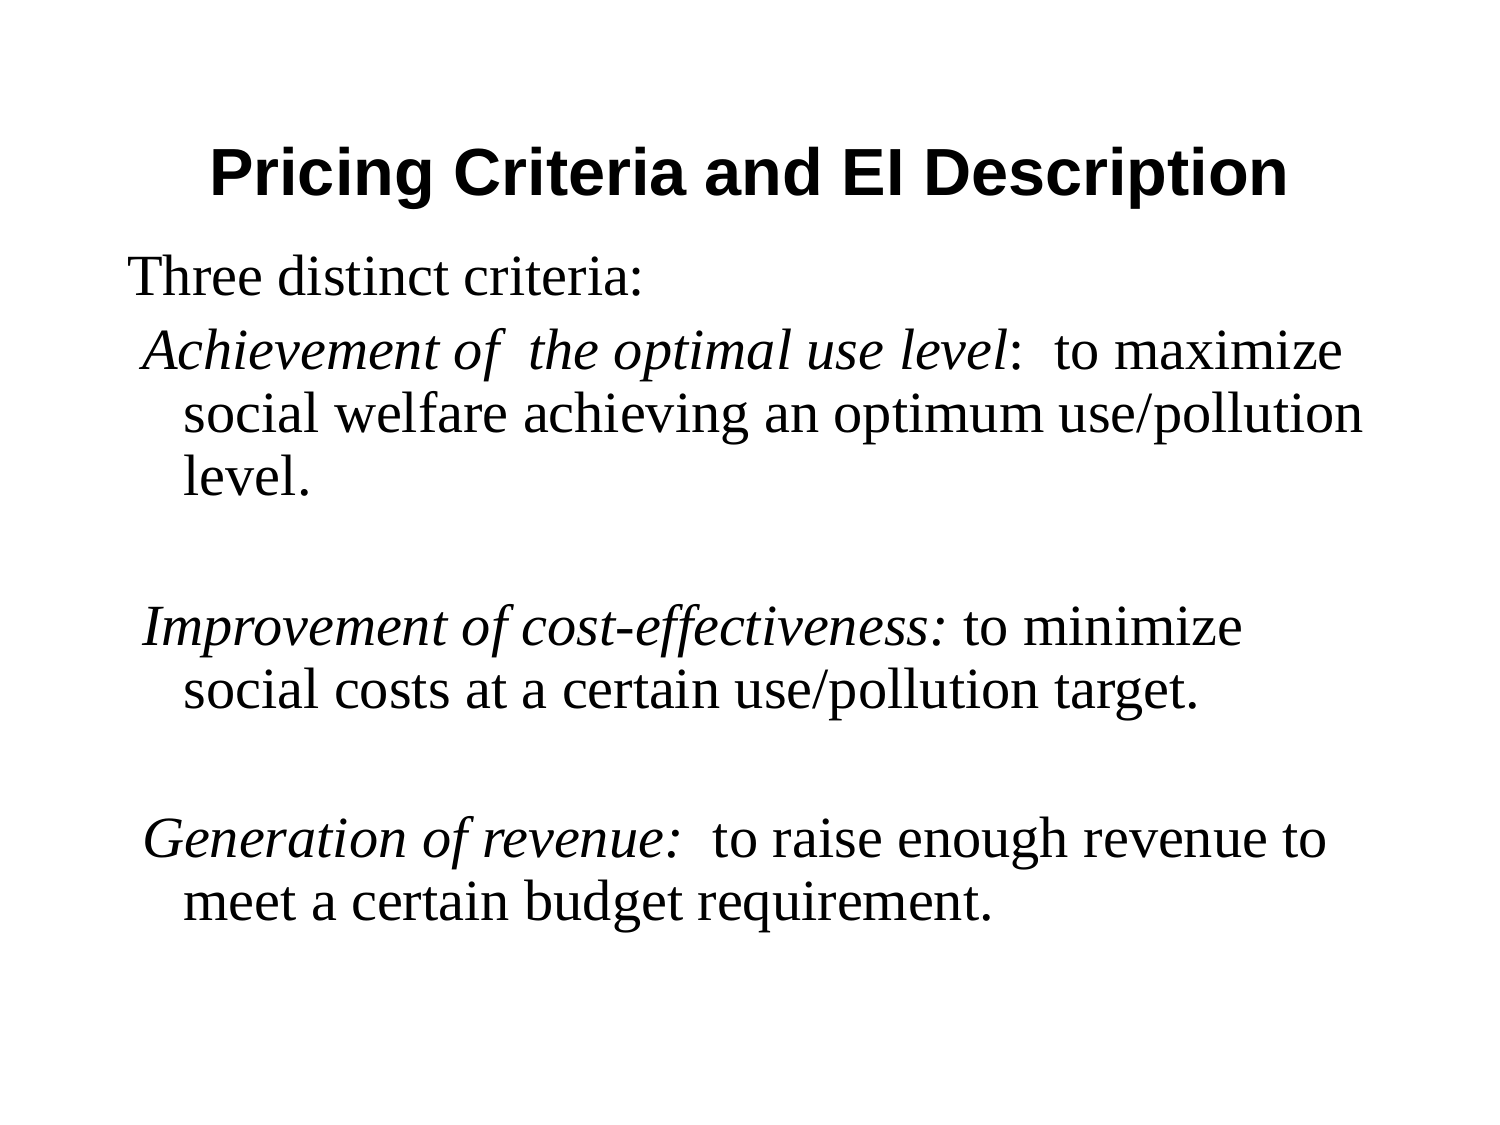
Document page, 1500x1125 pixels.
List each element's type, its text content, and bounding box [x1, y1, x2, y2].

list Three distinct criteria: Achievement of the optimal use level: to maximize social welfare achieving an optimum use/pollution level. Improvement of cost-effectiveness: to minimize social costs at a certain use/pollution target. Generation of revenue: to raise enough revenue to meet a certain budget requirement. [112, 237, 1388, 1001]
title Pricing Criteria and EI Description [112, 99, 1388, 237]
